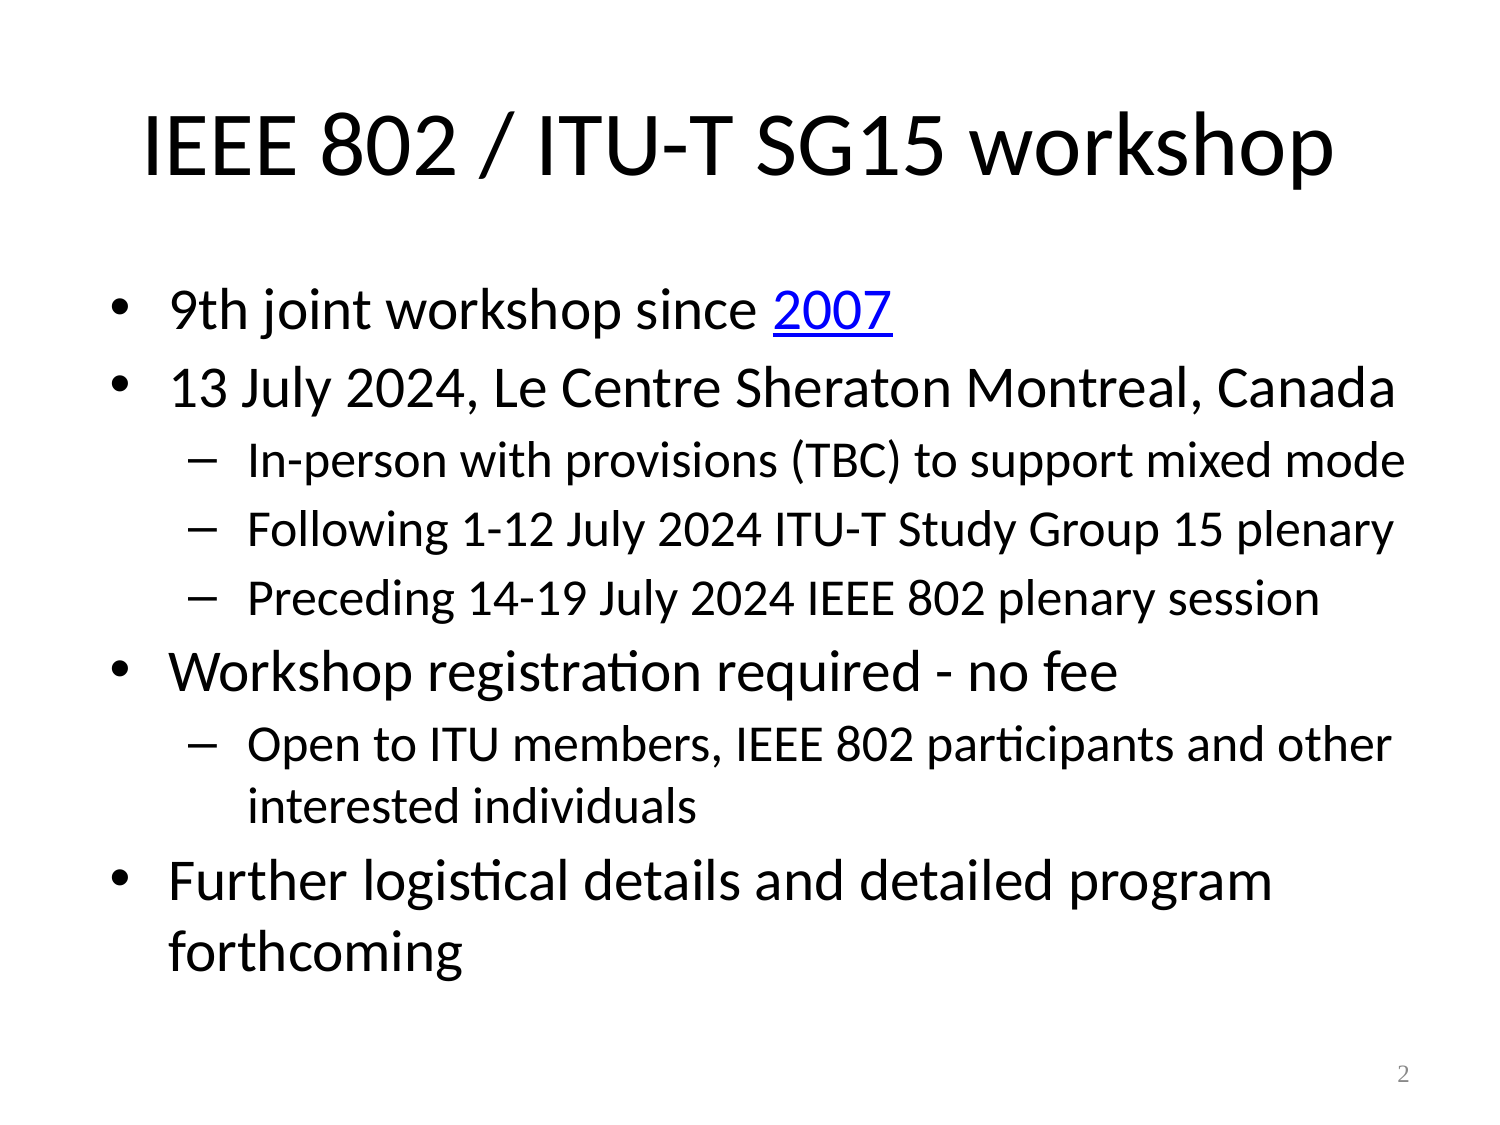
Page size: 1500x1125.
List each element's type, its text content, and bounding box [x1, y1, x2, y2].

title IEEE 802 / ITU-T SG15 workshop [75, 45, 1425, 233]
list 9th joint workshop since 2007 13 July 2024, Le Centre Sheraton Montreal, Canada In-person with provisions (TBC) to support mixed mode Following 1-12 July 2024 ITU-T Study Group 15 plenary Preceding 14-19 July 2024 IEEE 802 plenary session Workshop registration required - no fee Open to ITU members, IEEE 802 participants and other interested individuals Further logistical details and detailed program forthcoming [75, 262, 1425, 1005]
slide_number 2 [1074, 1042, 1425, 1103]
